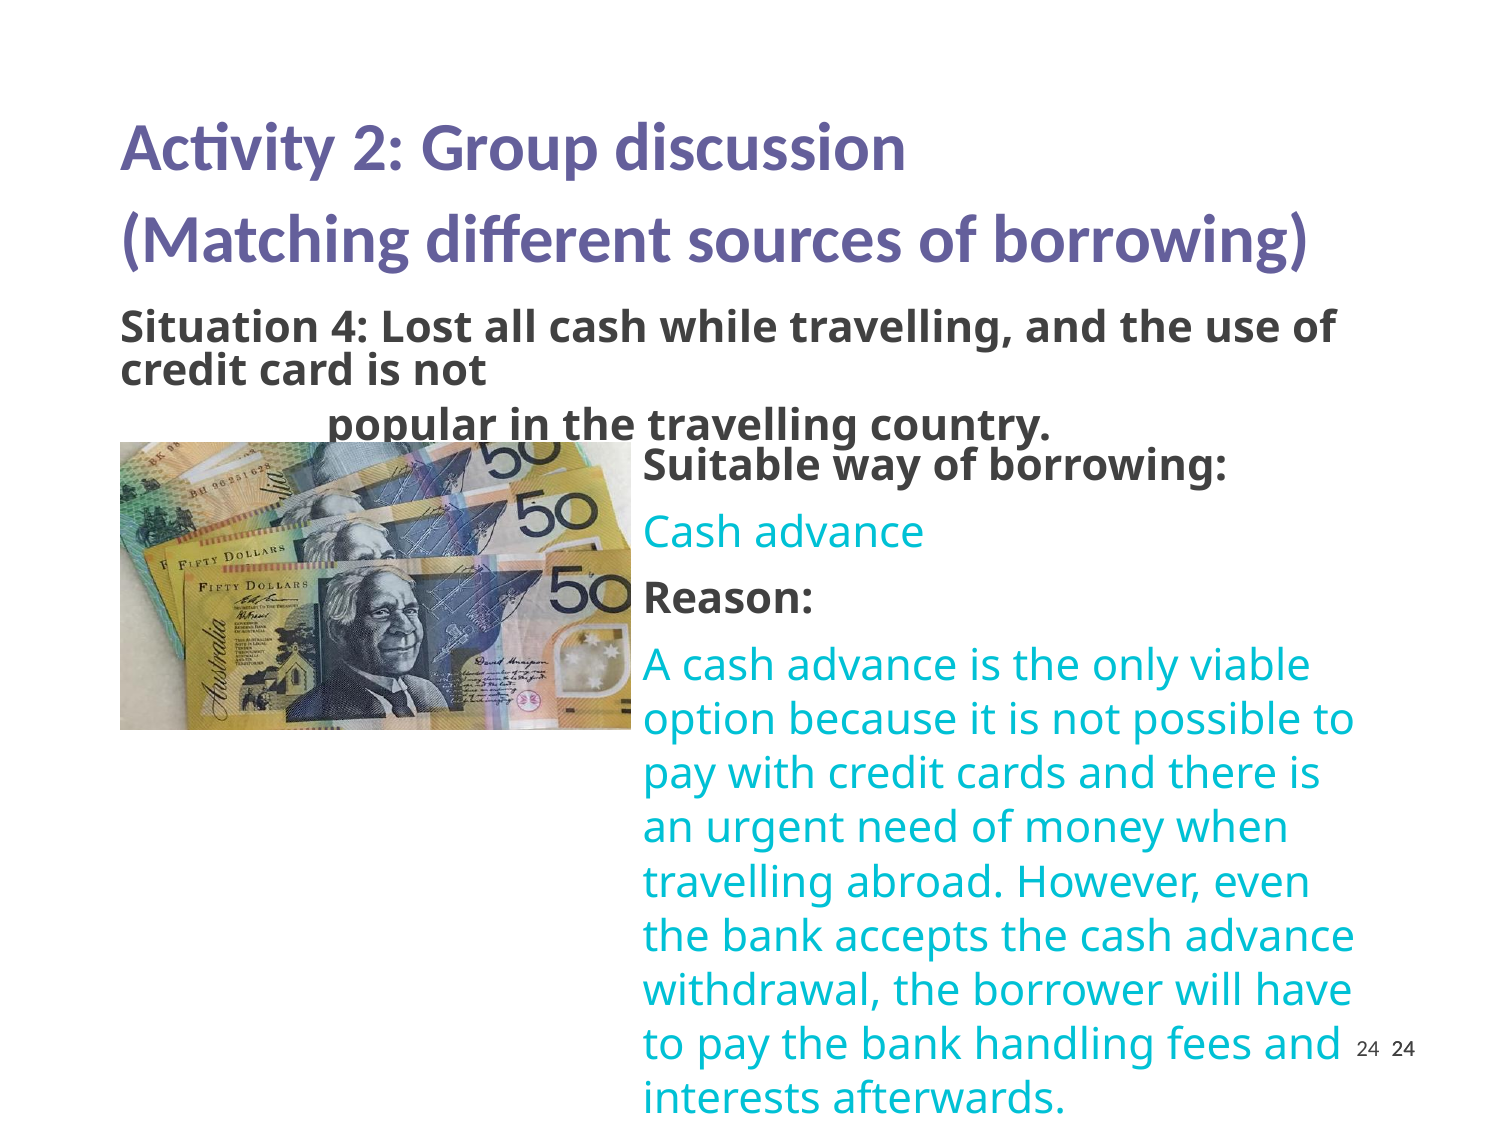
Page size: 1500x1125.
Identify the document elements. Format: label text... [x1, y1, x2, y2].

list Activity 2: Group discussion (Matching different sources of borrowing) [119, 113, 1382, 269]
picture [119, 442, 631, 730]
list Situation 4: Lost all cash while travelling, and the use of credit card is not popular in the travelling country. [119, 306, 1381, 474]
text_box 24 [1383, 1033, 1416, 1061]
text_box Suitable way of borrowing: Cash advance Reason: A cash advance is the only viable option because it is not possible to pay with credit cards and there is an urgent need of money when travelling abroad. However, even the bank accepts the cash advance withdrawal, the borrower will have to pay the bank handling fees and interests afterwards. [632, 425, 1383, 1125]
